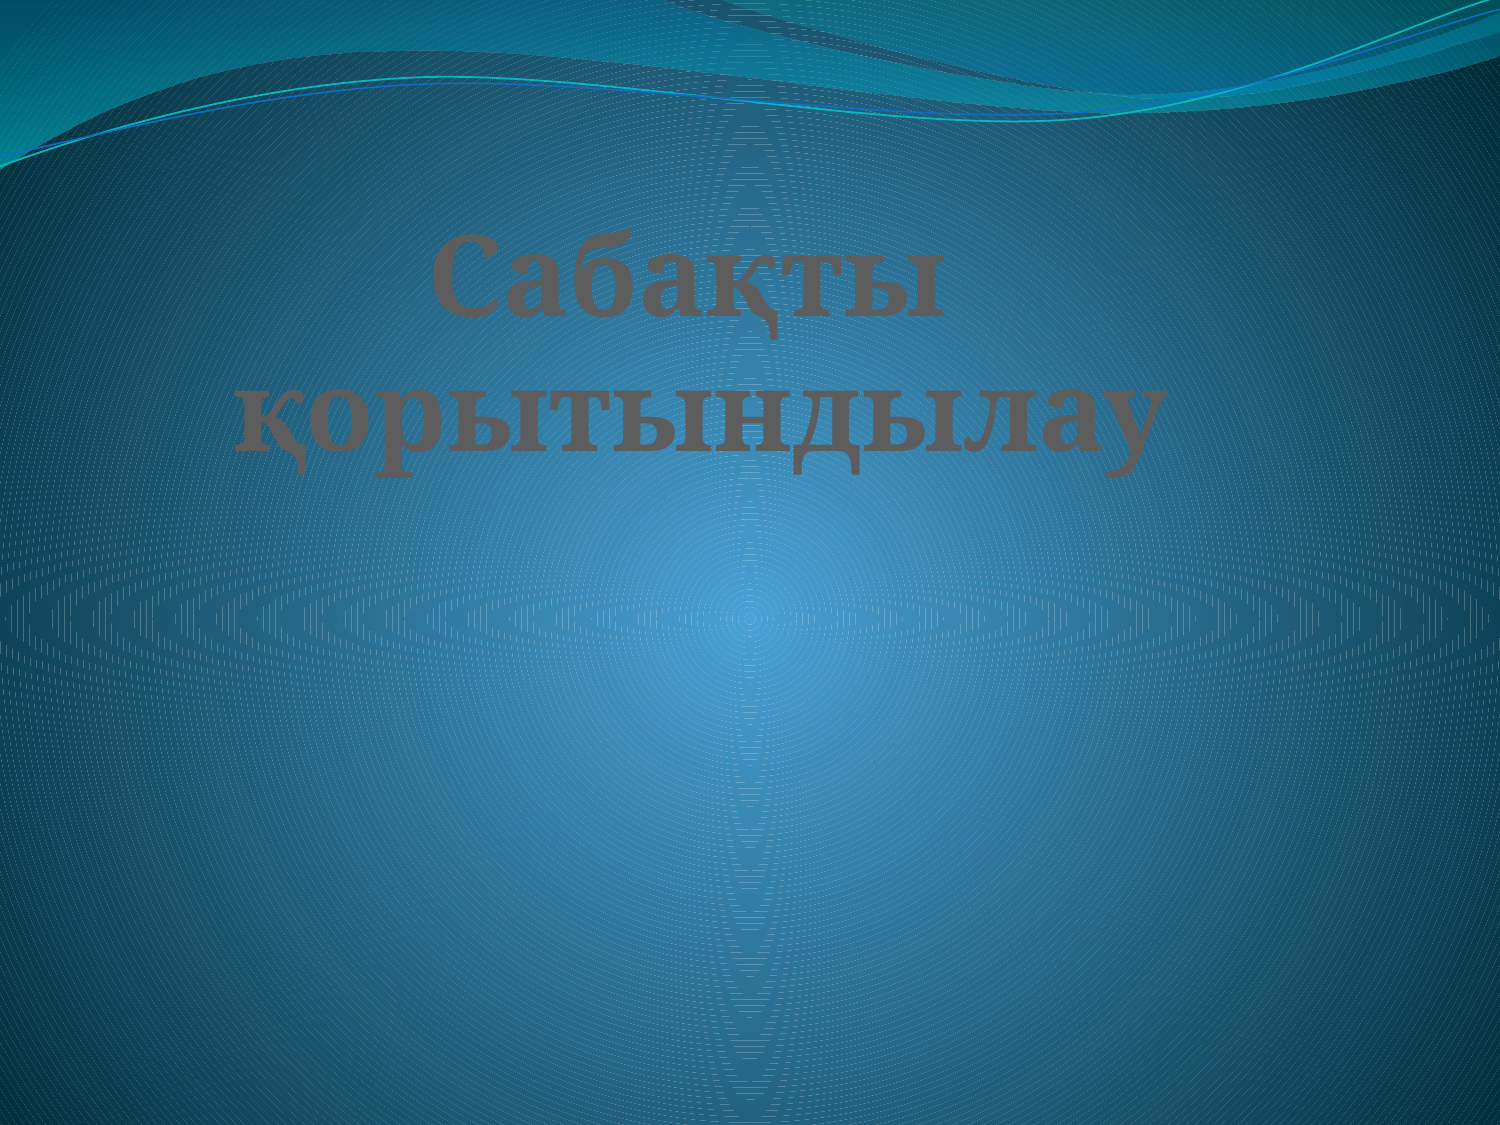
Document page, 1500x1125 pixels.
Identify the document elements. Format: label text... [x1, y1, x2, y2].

text_box Сабақты қорытындылау [218, 196, 1184, 482]
